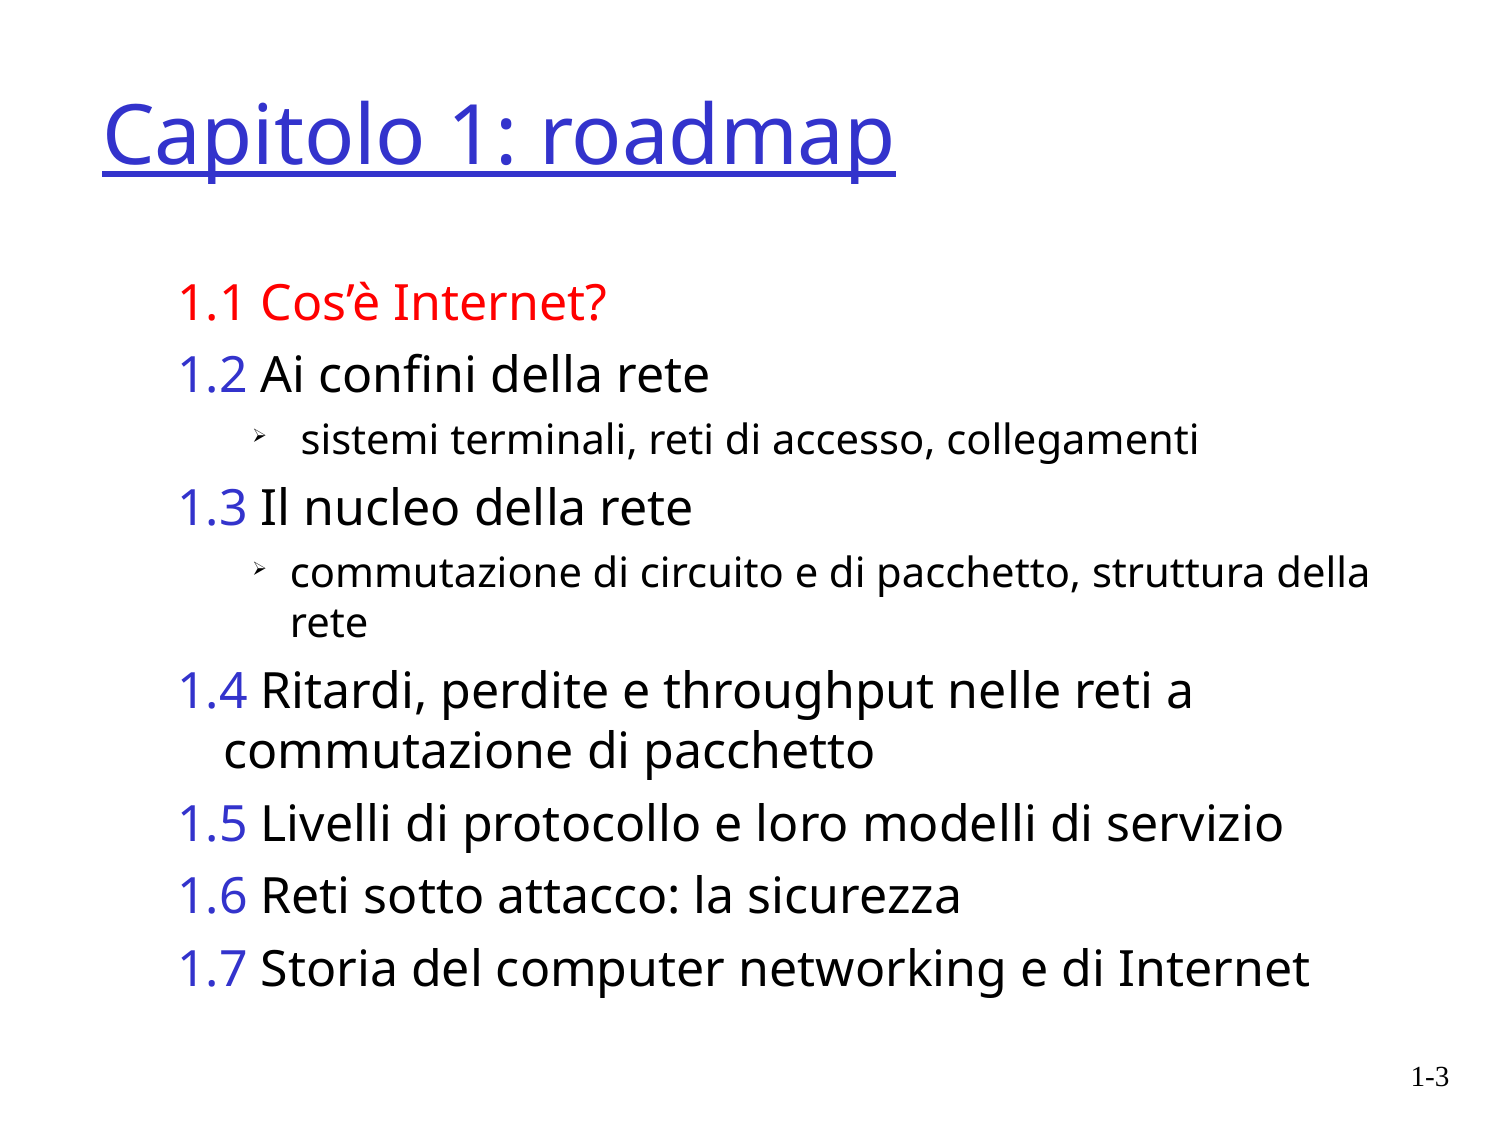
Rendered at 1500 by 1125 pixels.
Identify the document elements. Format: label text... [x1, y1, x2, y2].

slide_number 1-3 [1362, 1049, 1465, 1125]
list 1.1 Cos’è Internet? 1.2 Ai confini della rete sistemi terminali, reti di accesso, collegamenti 1.3 Il nucleo della rete commutazione di circuito e di pacchetto, struttura della rete 1.4 Ritardi, perdite e throughput nelle reti a commutazione di pacchetto 1.5 Livelli di protocollo e loro modelli di servizio 1.6 Reti sotto attacco: la sicurezza 1.7 Storia del computer networking e di Internet [87, 262, 1435, 1026]
title Capitolo 1: roadmap [87, 37, 1363, 226]
